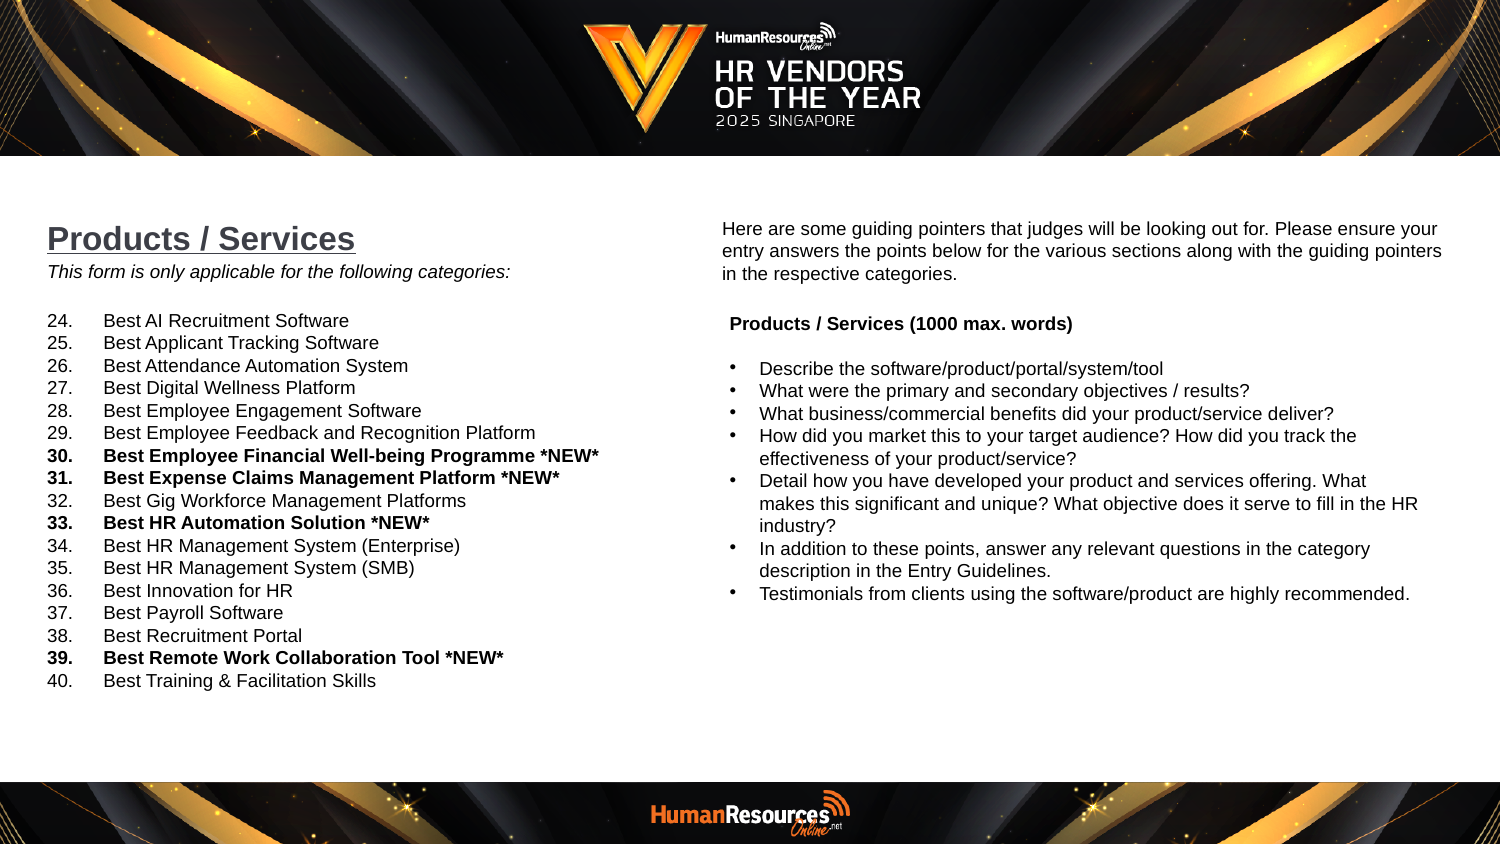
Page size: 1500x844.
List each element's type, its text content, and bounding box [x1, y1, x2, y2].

text_box Here are some guiding pointers that judges will be looking out for. Please ensure your entry answers the points below for the various sections along with the guiding pointers in the respective categories. [707, 209, 1459, 292]
picture [0, 0, 1500, 844]
text_box Products / Services (1000 max. words) Describe the software/product/portal/system/tool What were the primary and secondary objectives / results? What business/commercial benefits did your product/service deliver? How did you market this to your target audience? How did you track the effectiveness of your product/service? Detail how you have developed your product and services offering. What makes this significant and unique? What objective does it serve to fill in the HR industry? In addition to these points, answer any relevant questions in the category description in the Entry Guidelines. Testimonials from clients using the software/product are highly recommended. [714, 303, 1436, 612]
text_box Products / Services This form is only applicable for the following categories: Best AI Recruitment Software Best Applicant Tracking Software Best Attendance Automation System Best Digital Wellness Platform Best Employee Engagement Software Best Employee Feedback and Recognition Platform Best Employee Financial Well-being Programme *NEW* Best Expense Claims Management Platform *NEW* Best Gig Workforce Management Platforms Best HR Automation Solution *NEW* Best HR Management System (Enterprise) Best HR Management System (SMB) Best Innovation for HR Best Payroll Software Best Recruitment Portal Best Remote Work Collaboration Tool *NEW* Best Training & Facilitation Skills [32, 209, 660, 699]
